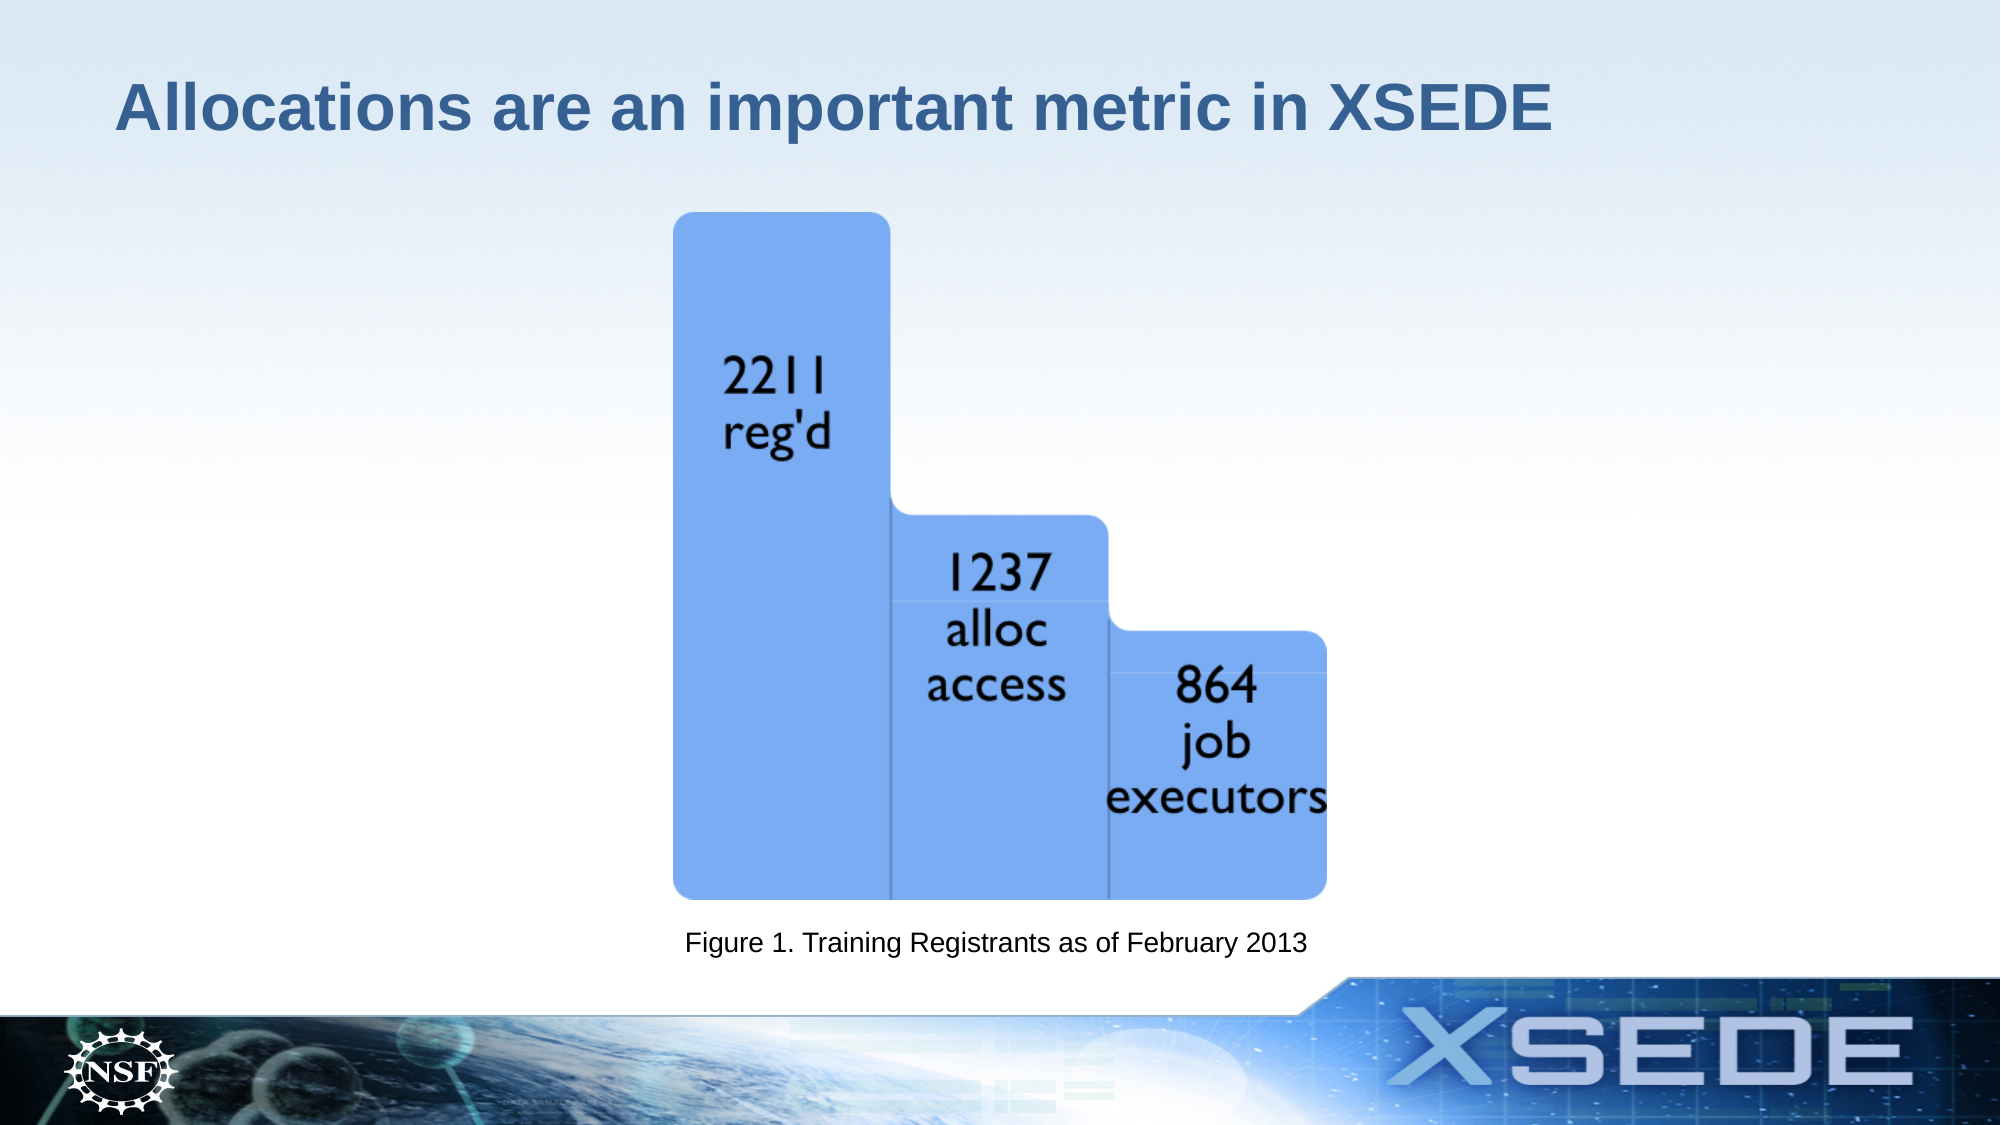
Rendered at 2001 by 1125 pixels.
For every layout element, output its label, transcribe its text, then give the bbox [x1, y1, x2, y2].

text_box Figure 1. Training Registrants as of February 2013 [673, 899, 1687, 988]
title Allocations are an important metric in XSEDE [99, 44, 1901, 163]
picture [0, 0, 2000, 1125]
